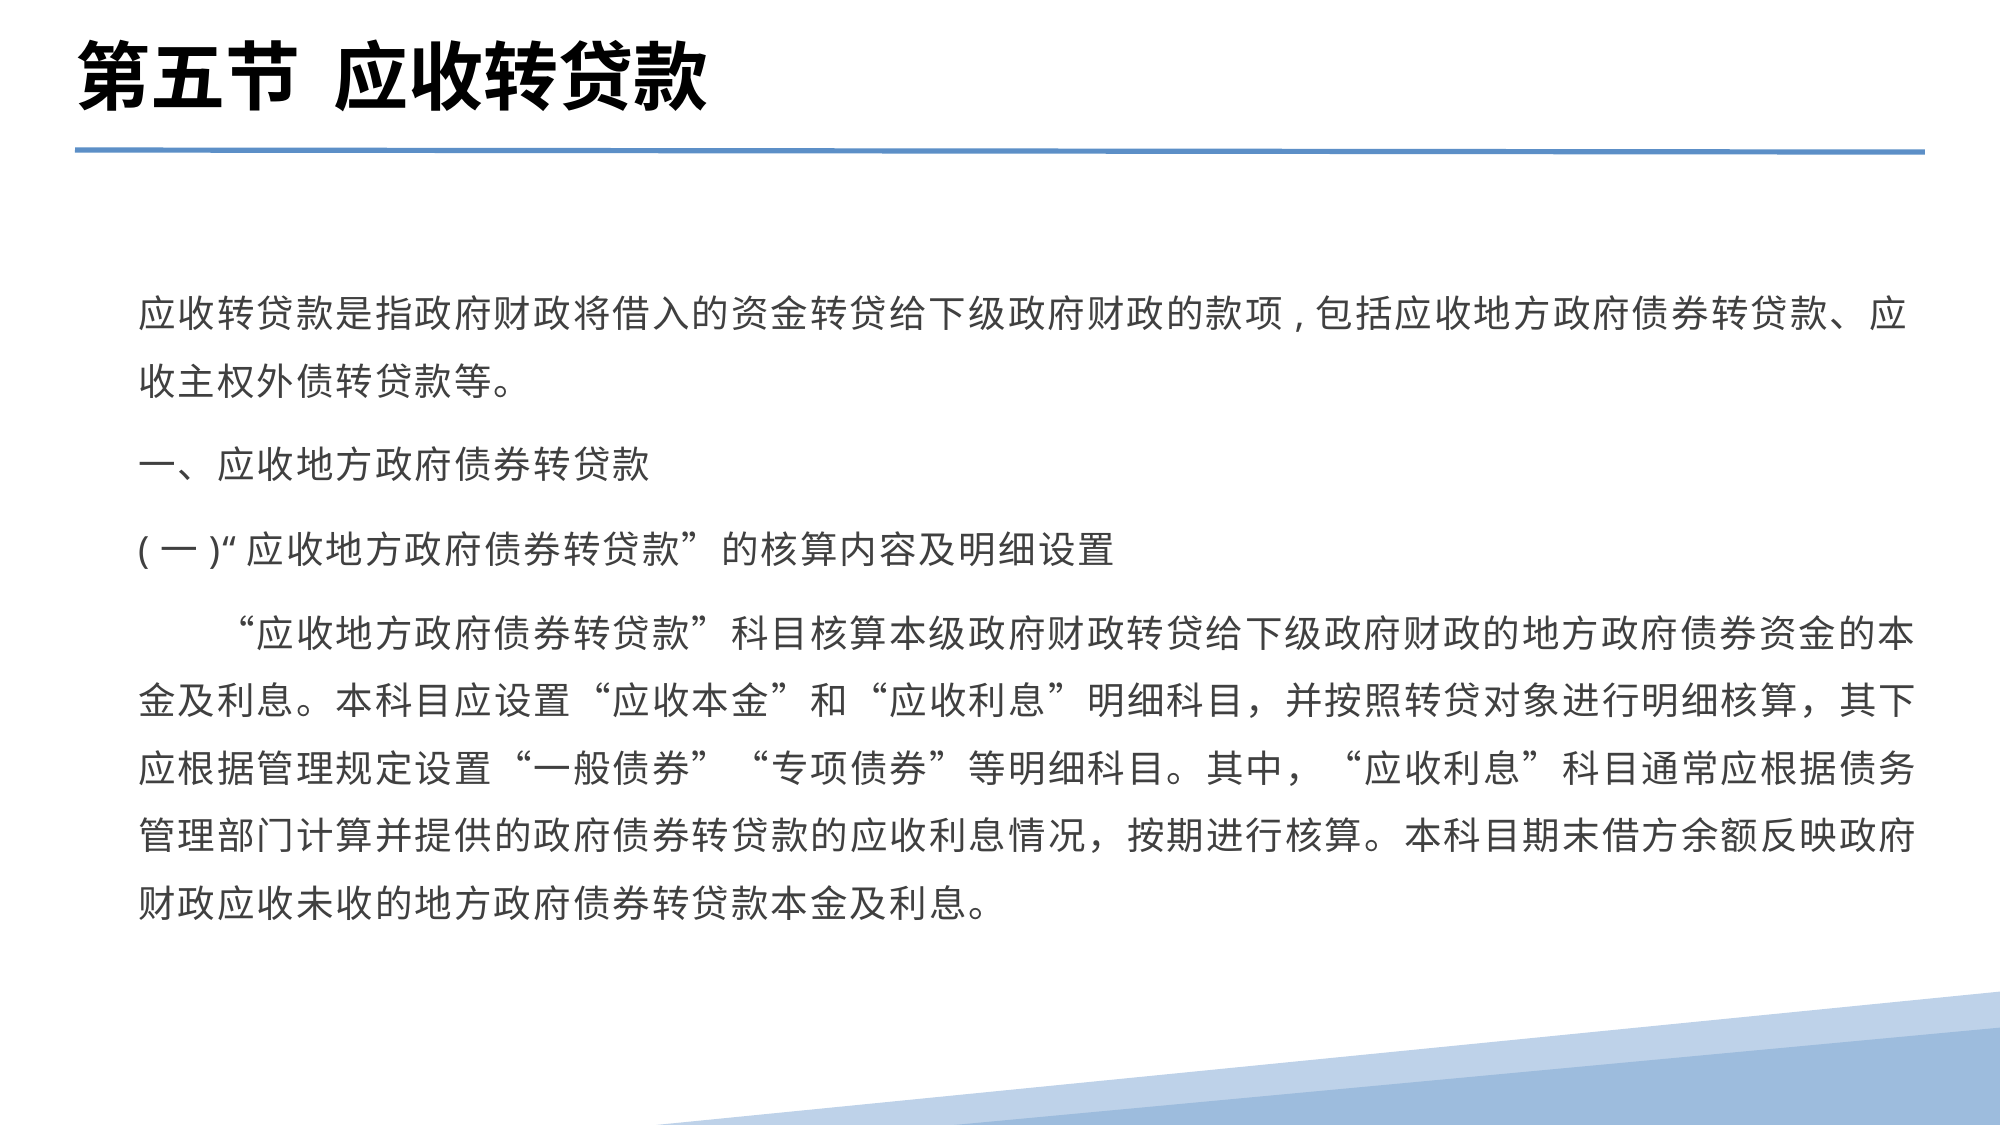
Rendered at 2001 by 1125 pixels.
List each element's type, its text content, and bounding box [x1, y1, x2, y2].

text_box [74, 149, 1925, 153]
text_box 第五节 应收转贷款 [75, 24, 1925, 125]
text_box 应收转贷款是指政府财政将借入的资金转贷给下级政府财政的款项,包括应收地方政府债券转贷款、应收主权外债转贷款等。 一、应收地方政府债券转贷款 (一)“应收地方政府债券转贷款”的核算内容及明细设置 “应收地方政府债券转贷款”科目核算本级政府财政转贷给下级政府财政的地方政府债券资金的本金及利息。本科目应设置“应收本金”和“应收利息”明细科目，并按照转贷对象进行明细核算，其下应根据管理规定设置“一般债券”“专项债券”等明细科目。其中，“应收利息”科目通常应根据债务管理部门计算并提供的政府债券转贷款的应收利息情况，按期进行核算。本科目期末借方余额反映政府财政应收未收的地方政府债券转贷款本金及利息。 [127, 193, 1959, 1070]
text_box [656, 991, 2000, 1125]
